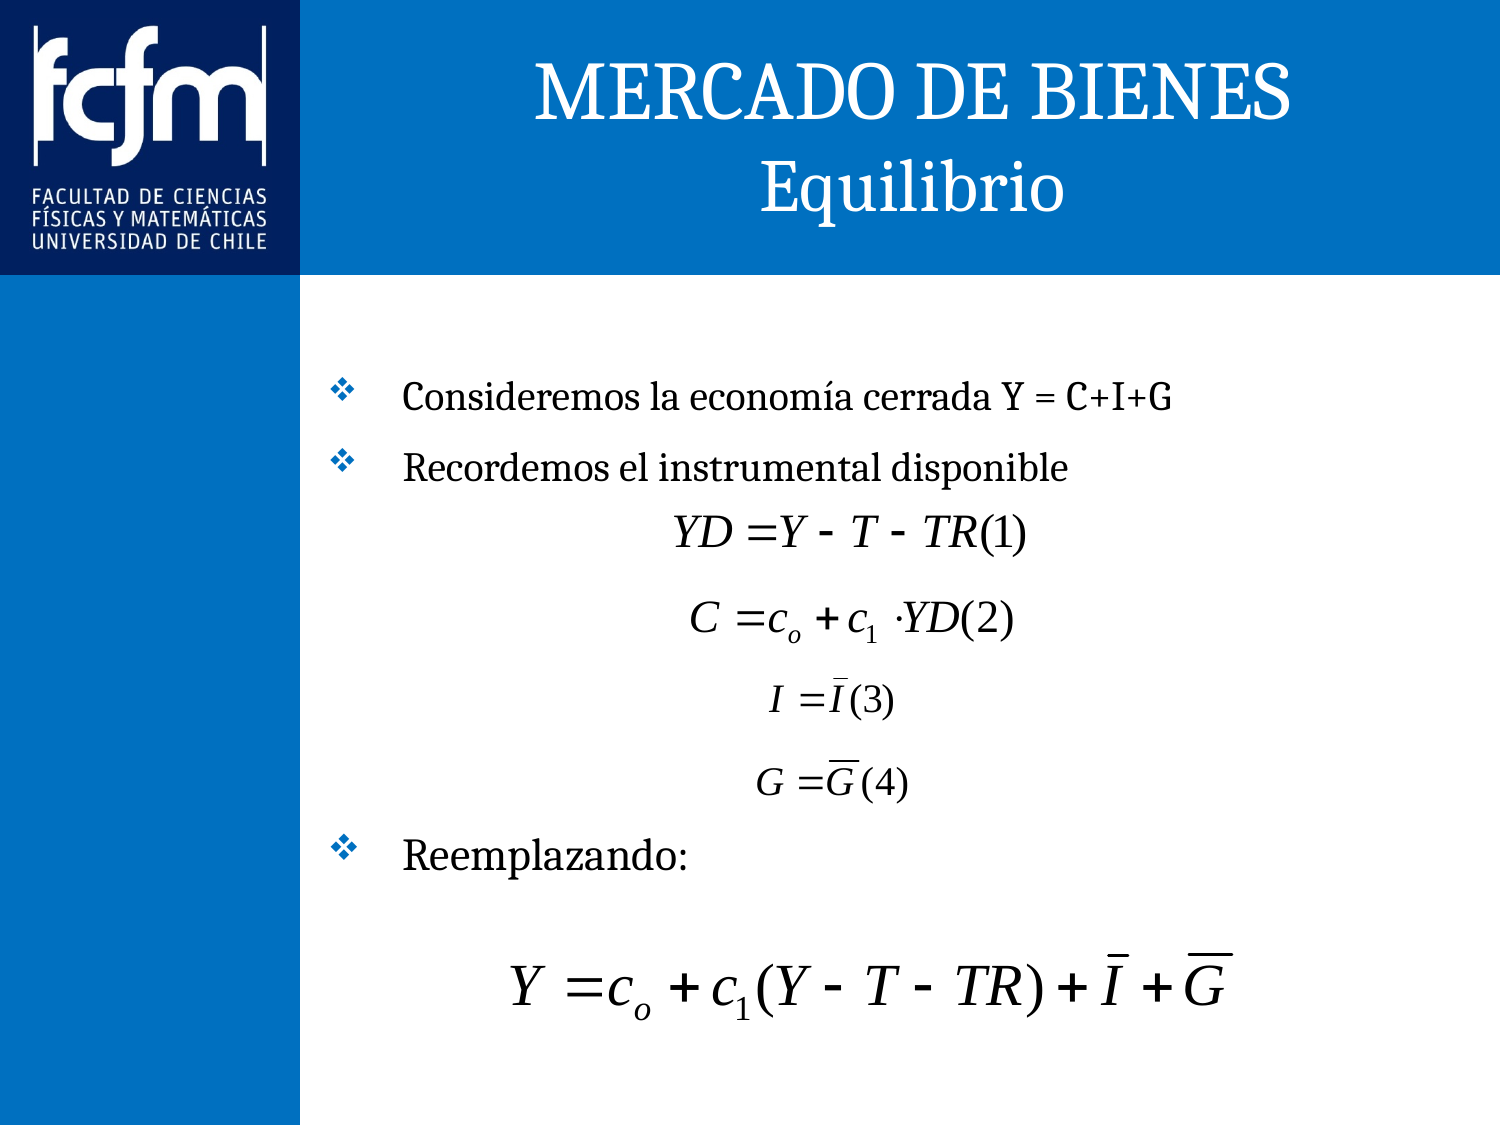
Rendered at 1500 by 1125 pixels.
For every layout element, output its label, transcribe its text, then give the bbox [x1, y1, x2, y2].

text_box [666, 503, 1035, 568]
picture [29, 18, 272, 254]
text_box MERCADO DE BIENES Equilibrio [399, 37, 1425, 225]
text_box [682, 585, 1025, 656]
text_box Consideremos la economía cerrada Y = C+I+G Recordemos el instrumental disponible Reemplazando: [312, 361, 1416, 965]
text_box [501, 940, 1247, 1036]
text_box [749, 751, 916, 813]
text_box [761, 668, 904, 730]
